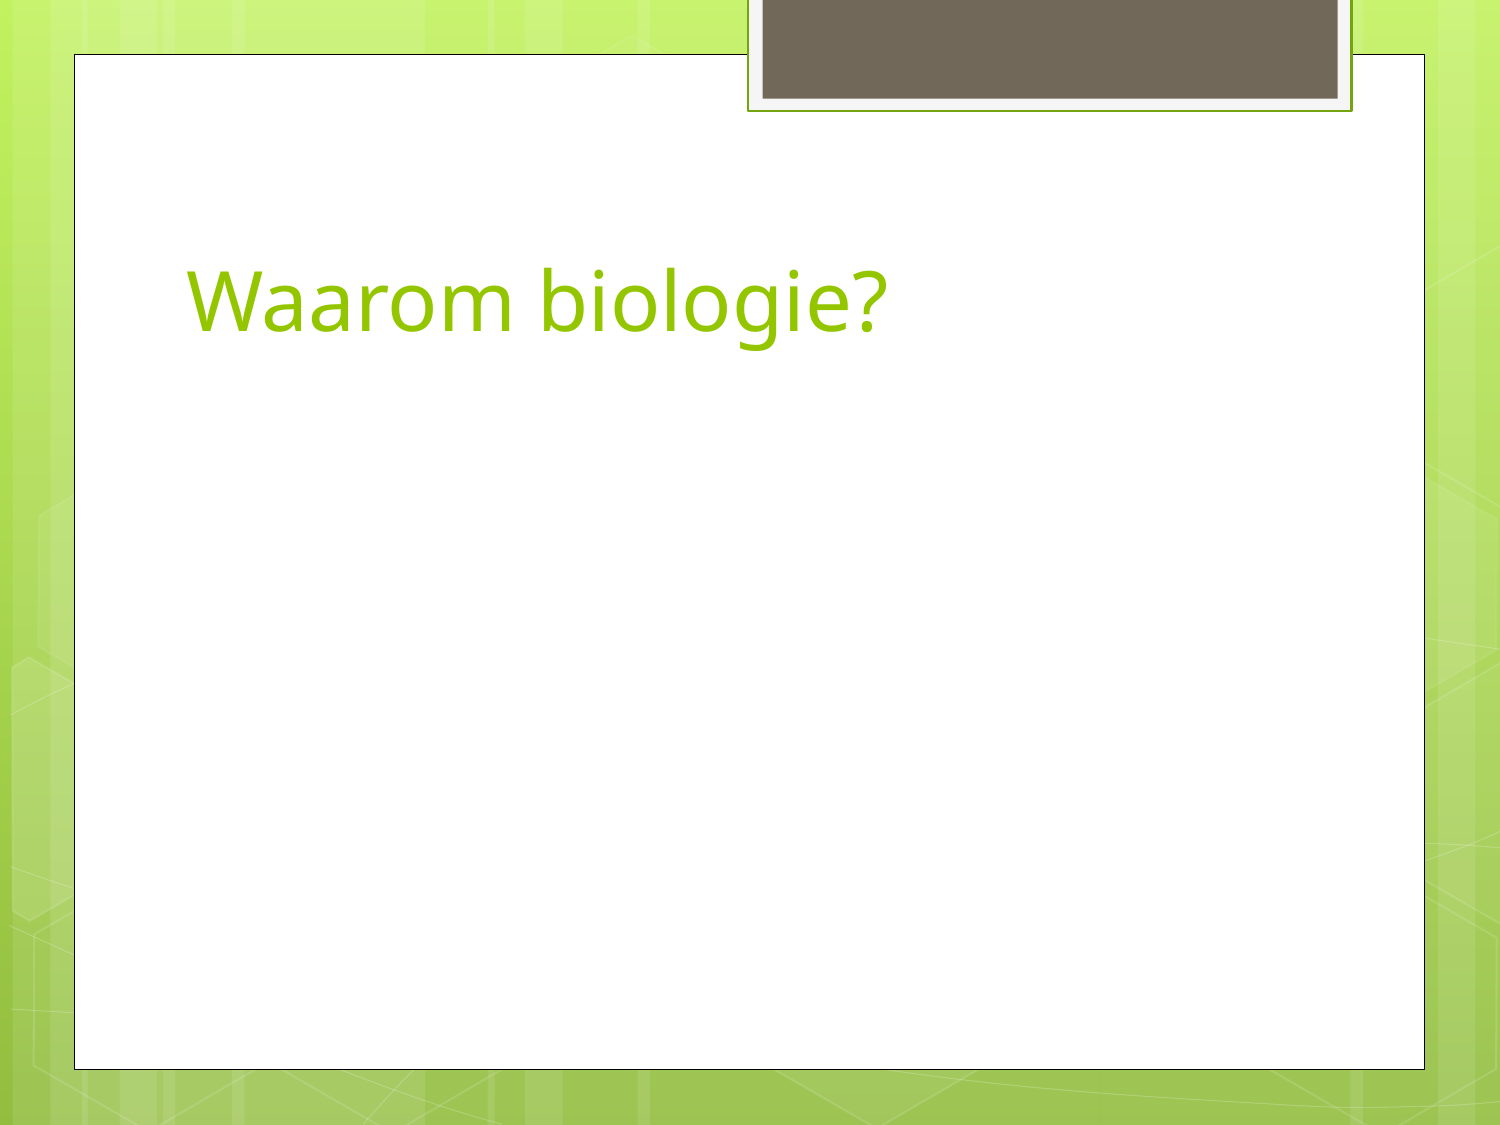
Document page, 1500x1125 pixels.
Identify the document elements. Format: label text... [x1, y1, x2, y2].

title Waarom biologie? [171, 168, 1324, 357]
